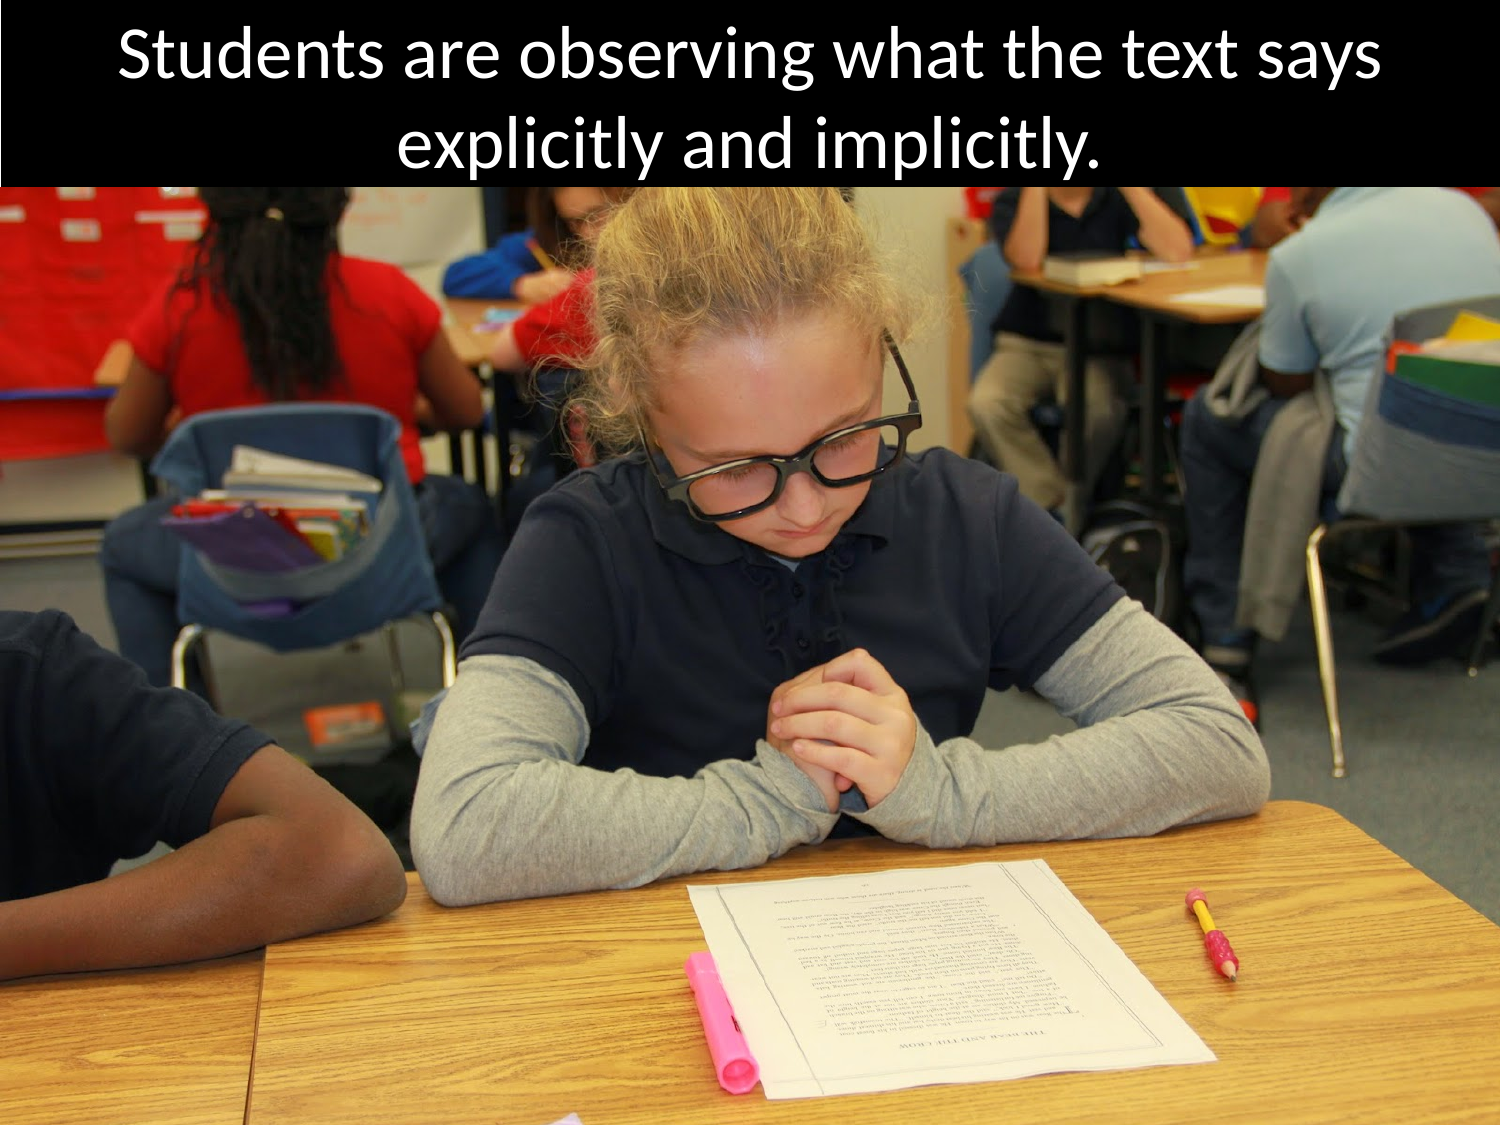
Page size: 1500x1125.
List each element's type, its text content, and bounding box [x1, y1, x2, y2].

picture [0, 187, 1500, 1125]
text_box Students are observing what the text says explicitly and implicitly. [1, 0, 1500, 187]
